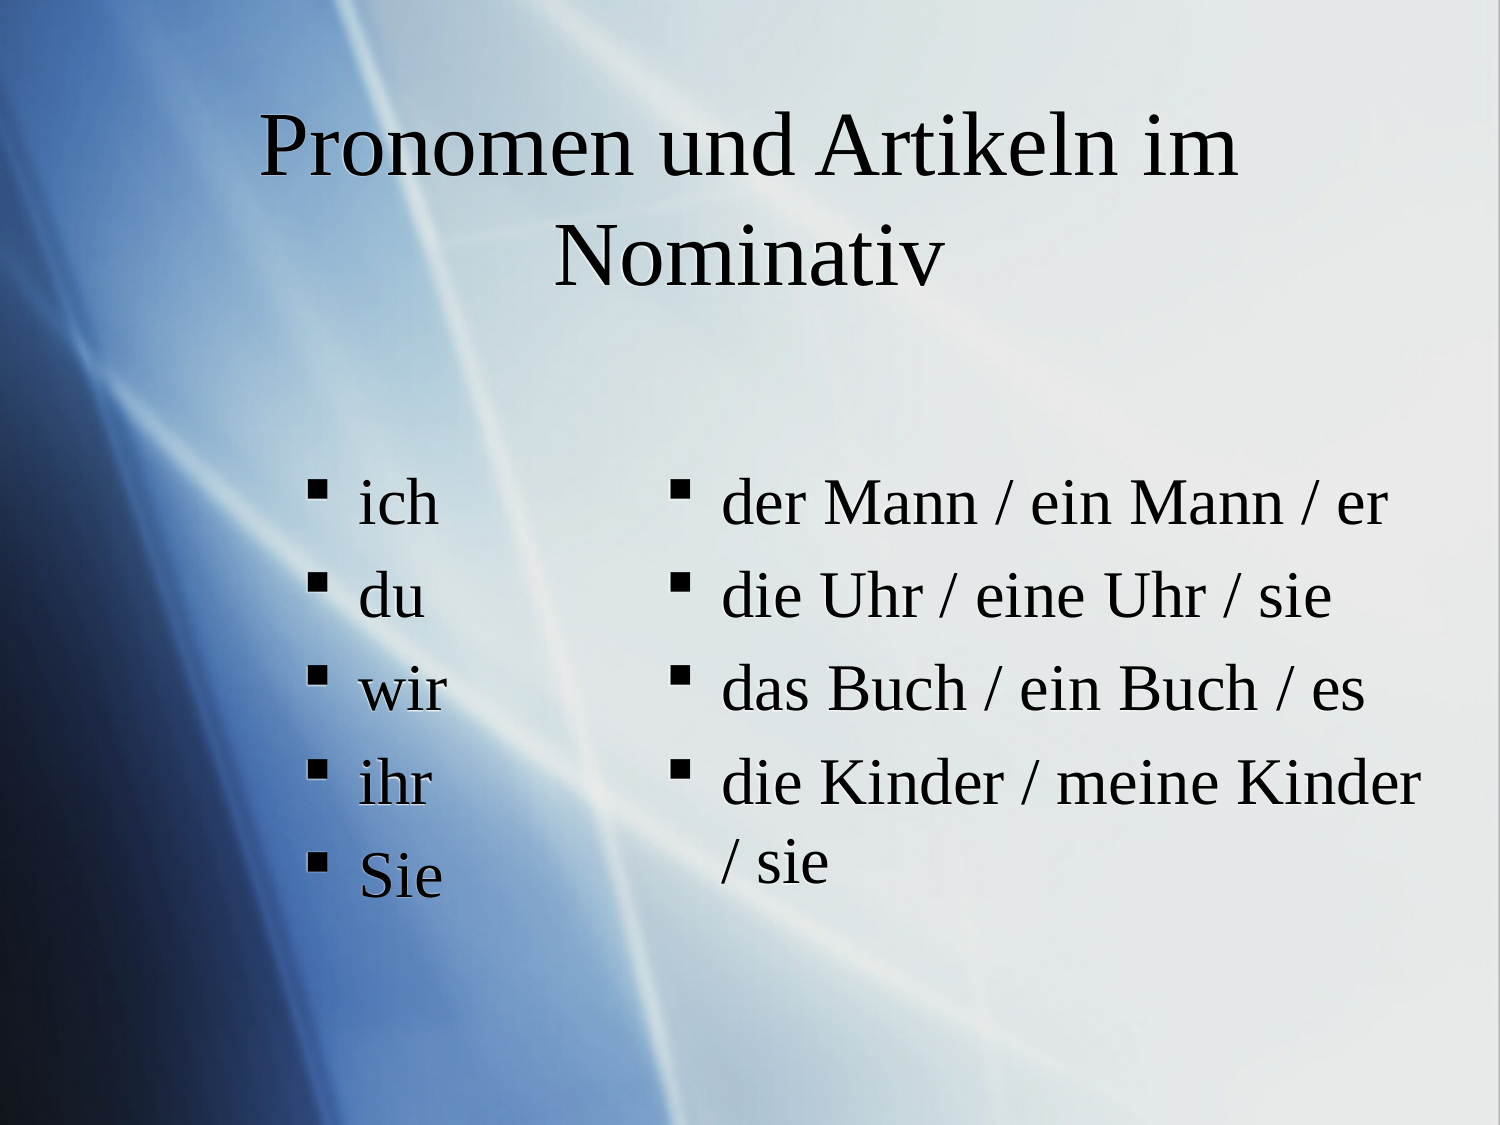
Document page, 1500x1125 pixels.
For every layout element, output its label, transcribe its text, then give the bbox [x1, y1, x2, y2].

list der Mann / ein Mann / er die Uhr / eine Uhr / sie das Buch / ein Buch / es die Kinder / meine Kinder / sie [649, 449, 1451, 1125]
title Pronomen und Artikeln im Nominativ [112, 99, 1388, 288]
picture [0, 0, 1500, 1125]
list ich du wir ihr Sie [287, 449, 613, 1125]
